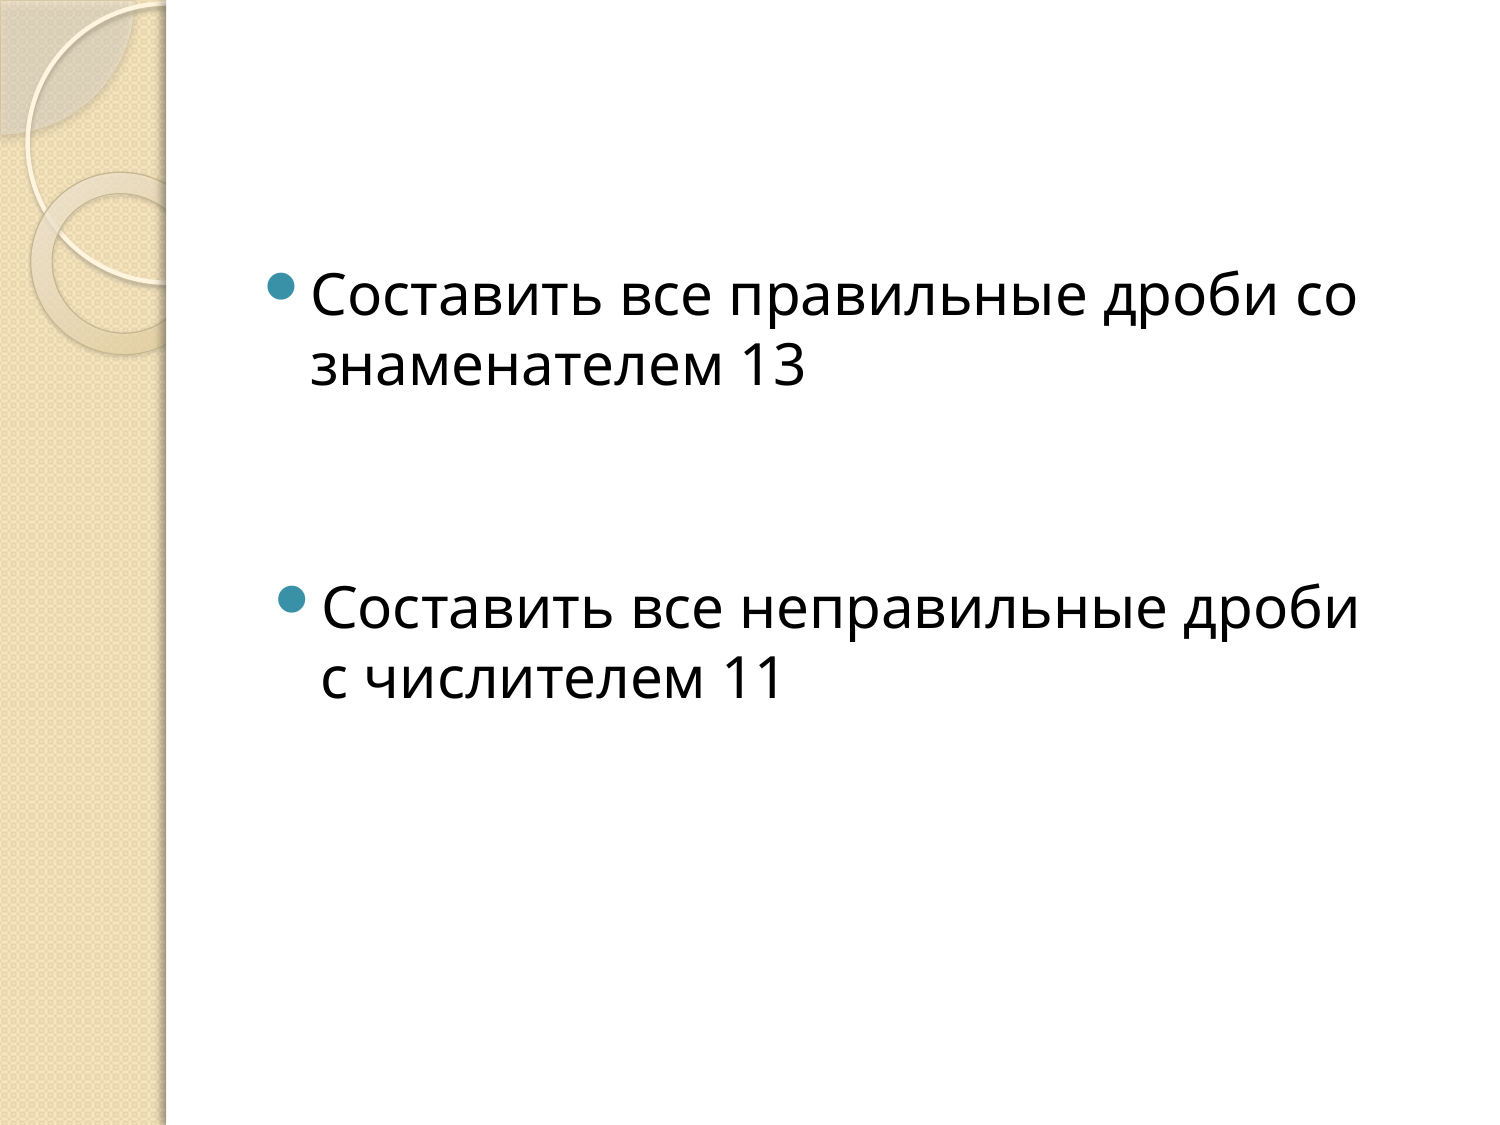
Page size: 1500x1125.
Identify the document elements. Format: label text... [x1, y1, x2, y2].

list Составить все правильные дроби со знаменателем 13 [235, 249, 1383, 481]
list Составить все неправильные дроби с числителем 11 [246, 562, 1383, 786]
